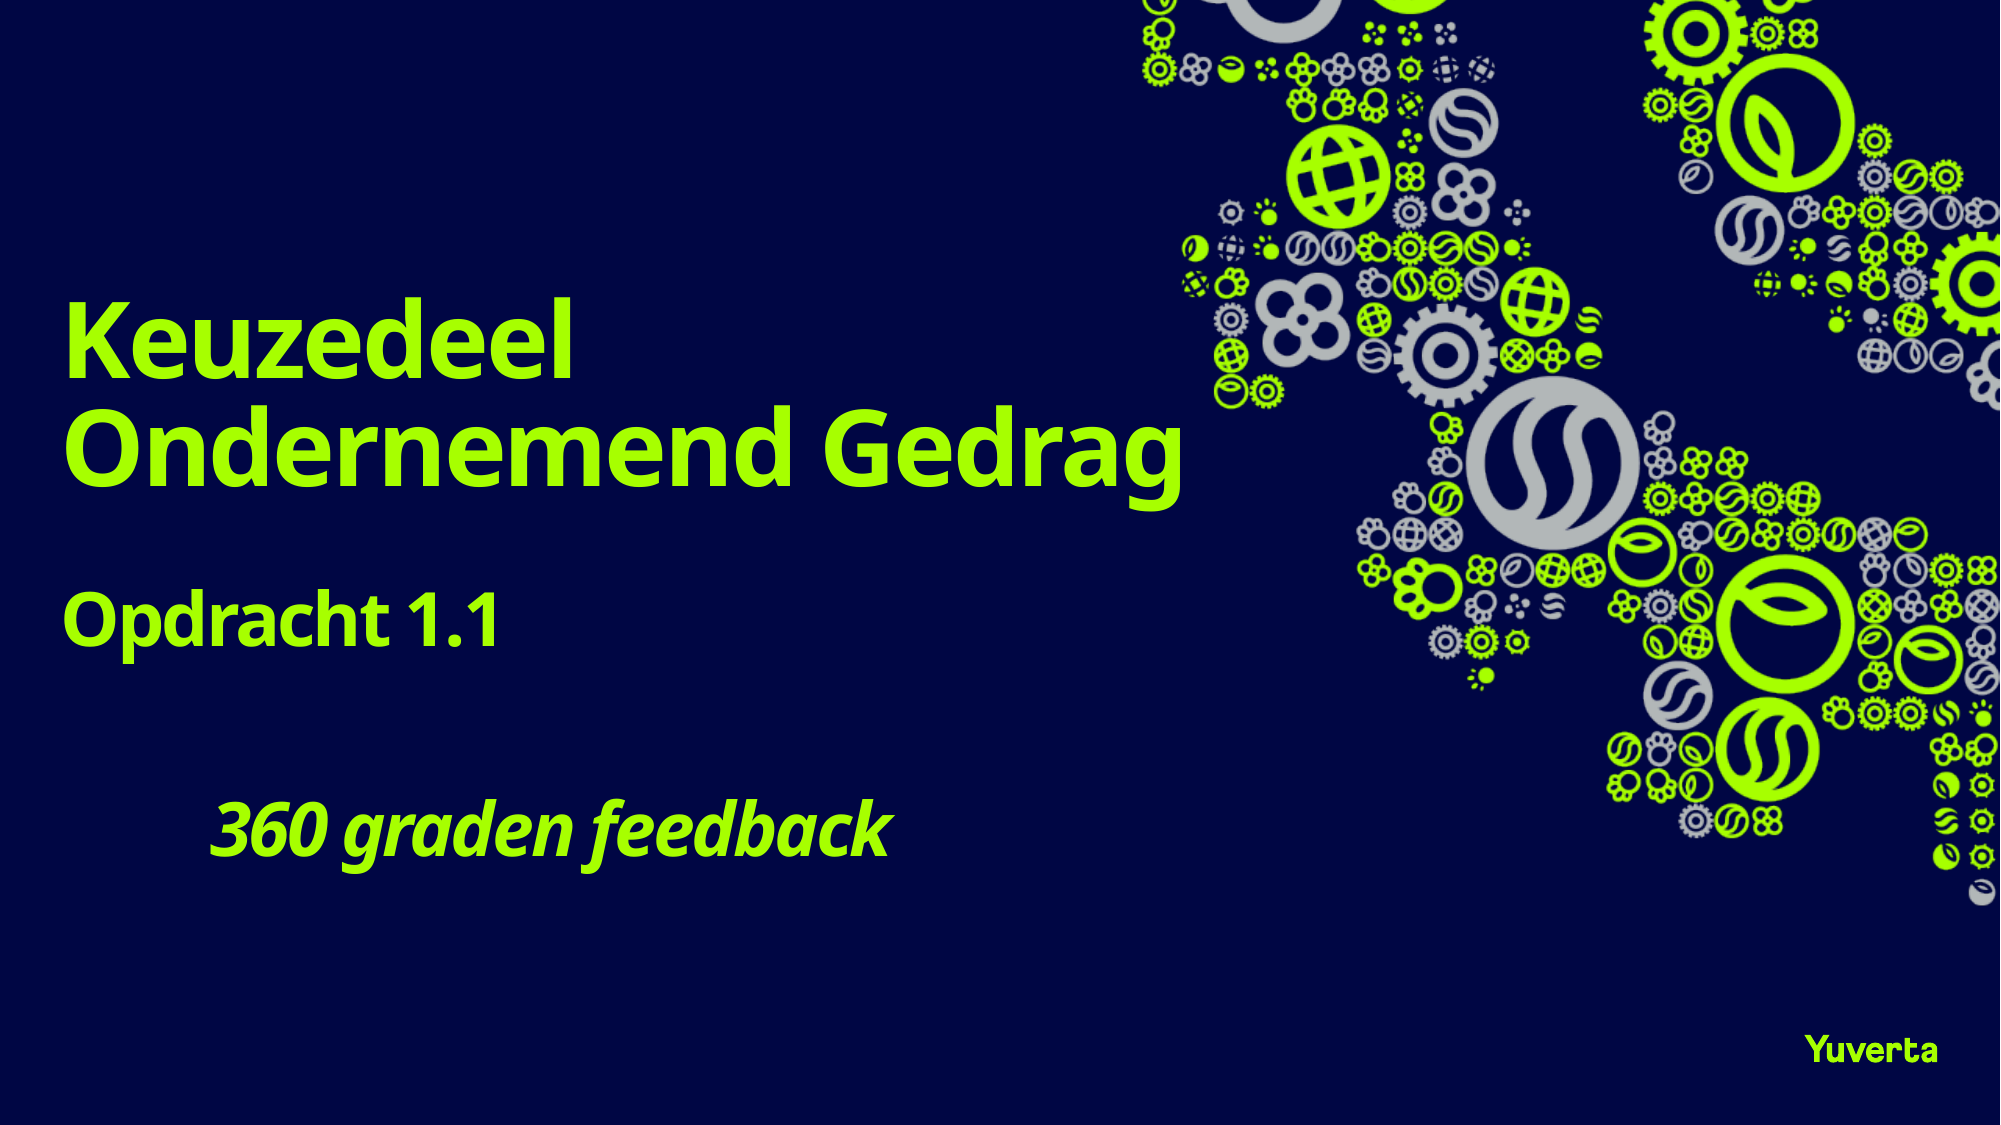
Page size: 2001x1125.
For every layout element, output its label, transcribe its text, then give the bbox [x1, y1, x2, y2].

title Keuzedeel Ondernemend Gedrag Opdracht 1.1 360 graden feedback [60, 649, 1484, 1006]
picture [0, 0, 2000, 1125]
